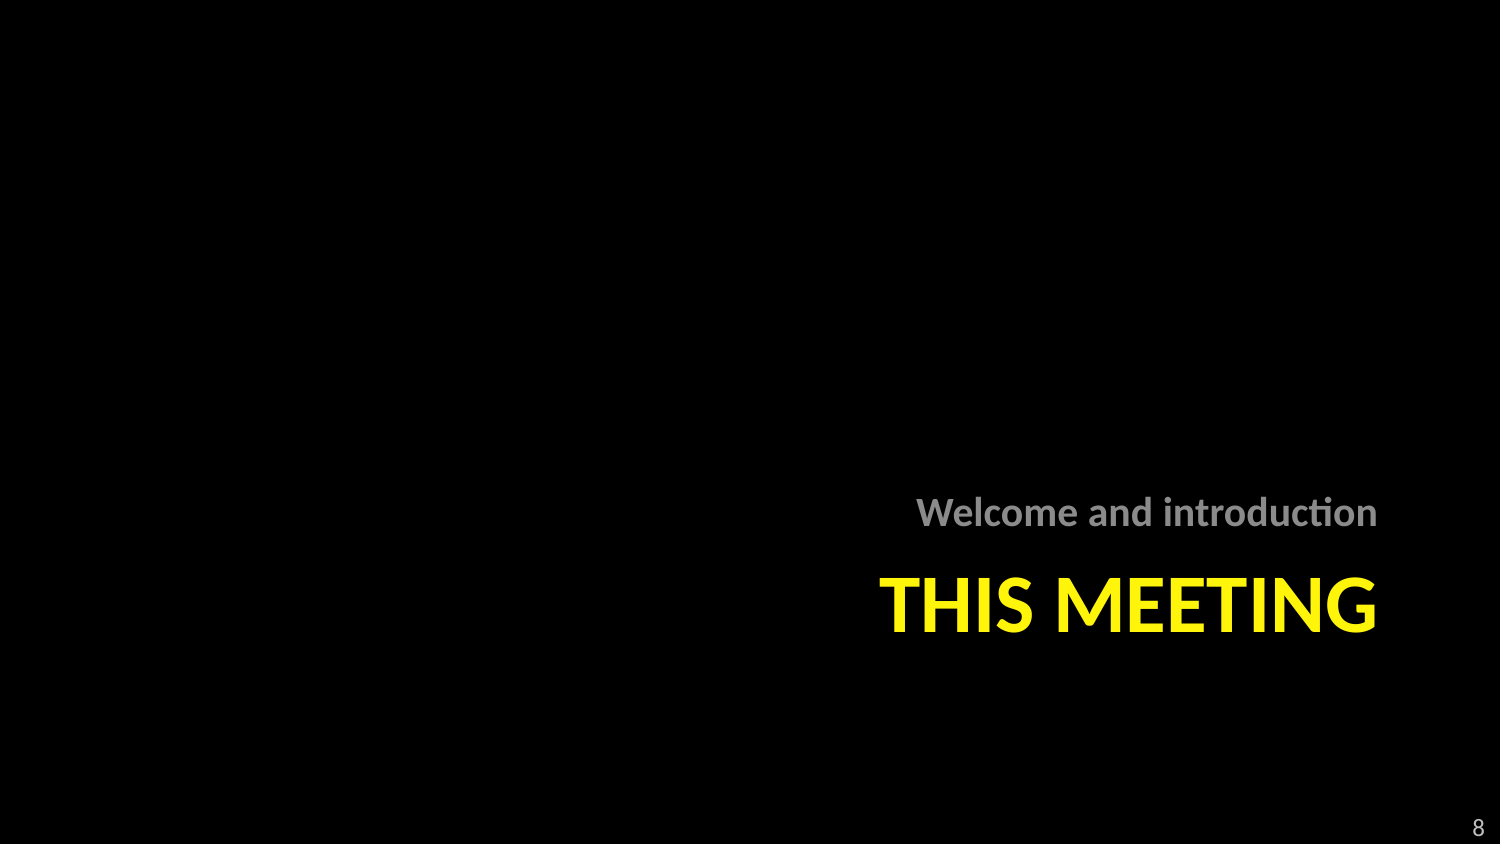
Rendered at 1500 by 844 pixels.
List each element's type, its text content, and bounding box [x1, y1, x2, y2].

list Welcome and introduction [118, 357, 1394, 543]
slide_number 8 [1149, 808, 1500, 844]
title This meeting [118, 543, 1394, 710]
